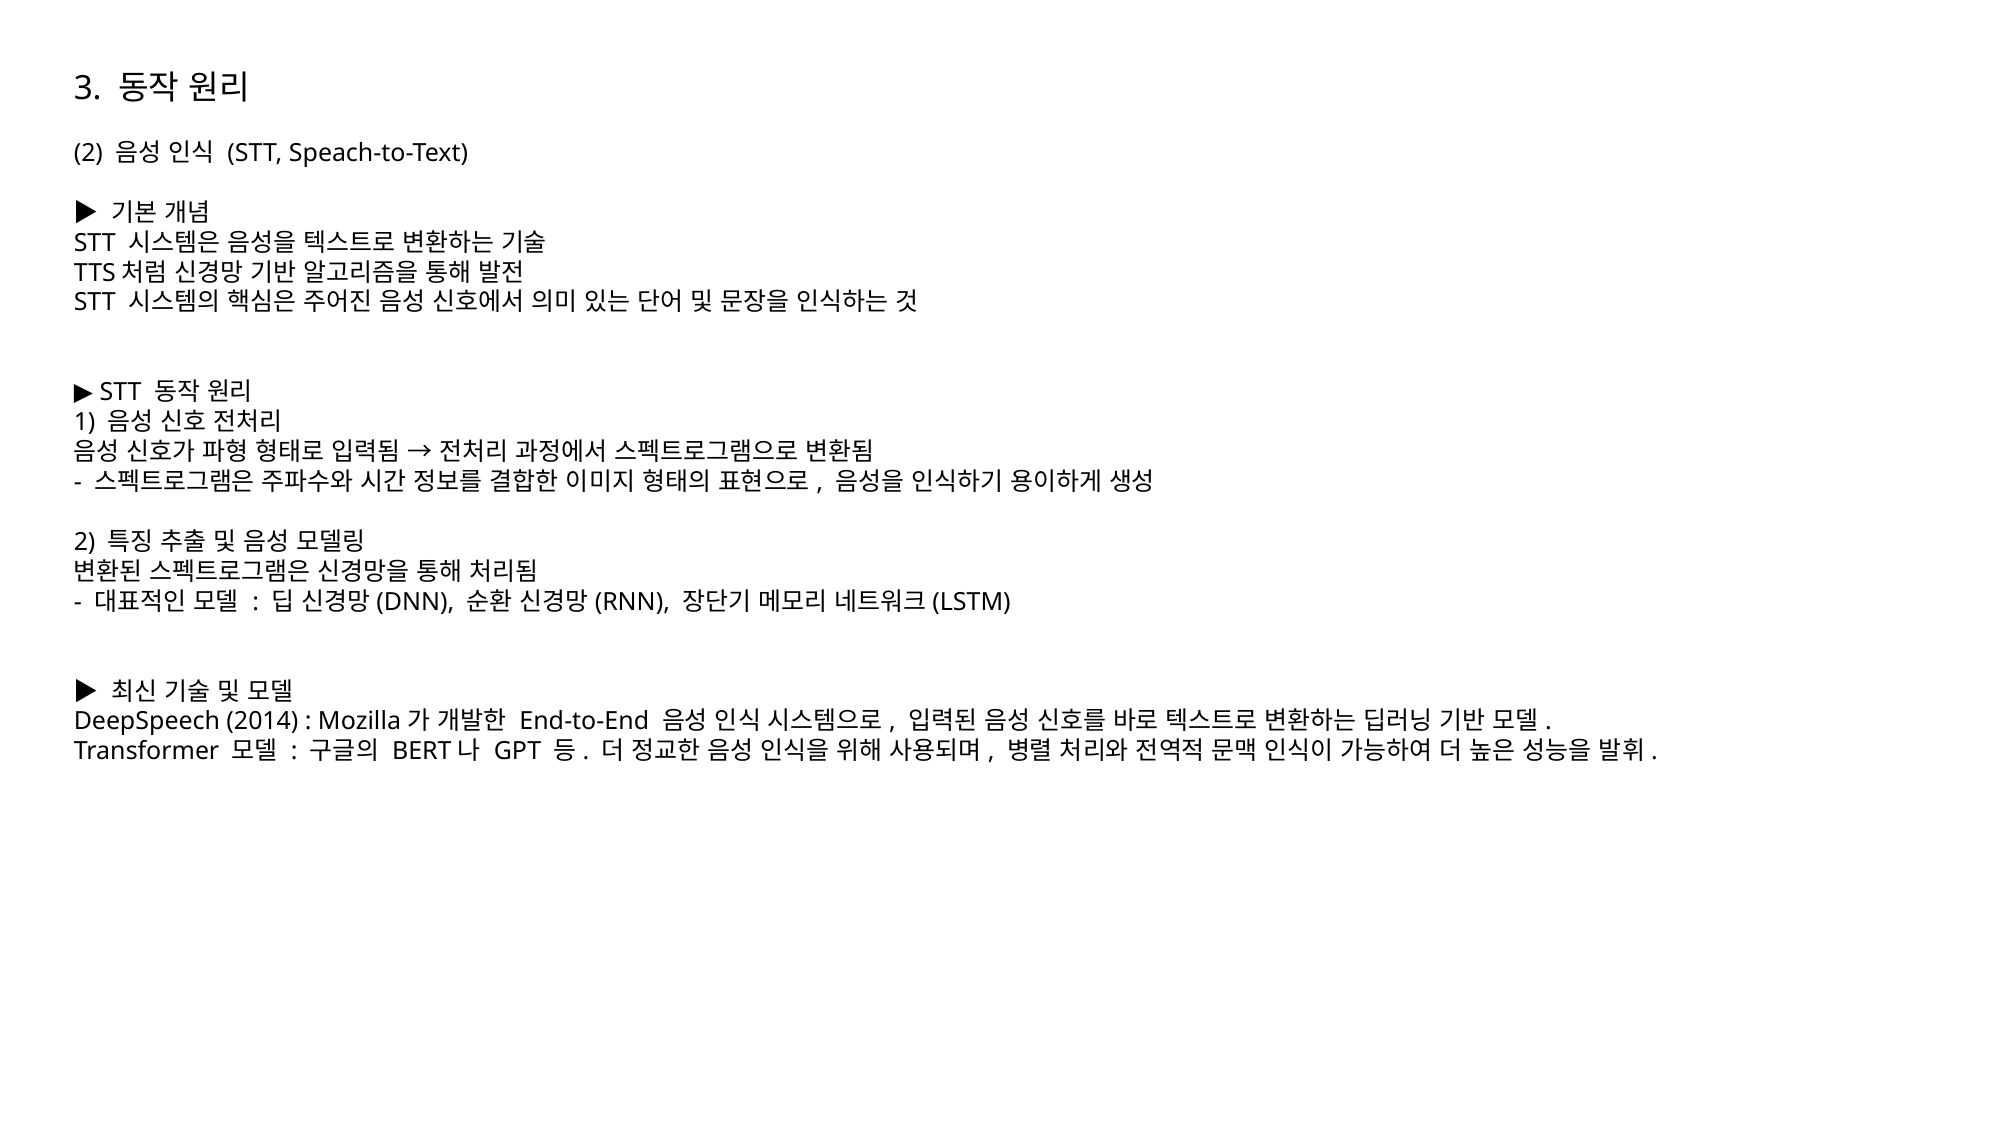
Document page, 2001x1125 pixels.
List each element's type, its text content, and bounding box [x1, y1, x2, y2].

text_box 3. 동작 원리 (2) 음성 인식 (STT, Speach-to-Text) ▶ 기본 개념 STT 시스템은 음성을 텍스트로 변환하는 기술 TTS처럼 신경망 기반 알고리즘을 통해 발전 STT 시스템의 핵심은 주어진 음성 신호에서 의미 있는 단어 및 문장을 인식하는 것 ▶ STT 동작 원리 1) 음성 신호 전처리 음성 신호가 파형 형태로 입력됨 → 전처리 과정에서 스펙트로그램으로 변환됨 - 스펙트로그램은 주파수와 시간 정보를 결합한 이미지 형태의 표현으로, 음성을 인식하기 용이하게 생성 2) 특징 추출 및 음성 모델링 변환된 스펙트로그램은 신경망을 통해 처리됨 - 대표적인 모델 : 딥 신경망(DNN), 순환 신경망(RNN), 장단기 메모리 네트워크(LSTM) ▶ 최신 기술 및 모델 DeepSpeech (2014) : Mozilla가 개발한 End-to-End 음성 인식 시스템으로, 입력된 음성 신호를 바로 텍스트로 변환하는 딥러닝 기반 모델. Transformer 모델 : 구글의 BERT나 GPT 등. 더 정교한 음성 인식을 위해 사용되며, 병렬 처리와 전역적 문맥 인식이 가능하여 더 높은 성능을 발휘. [58, 58, 1920, 773]
